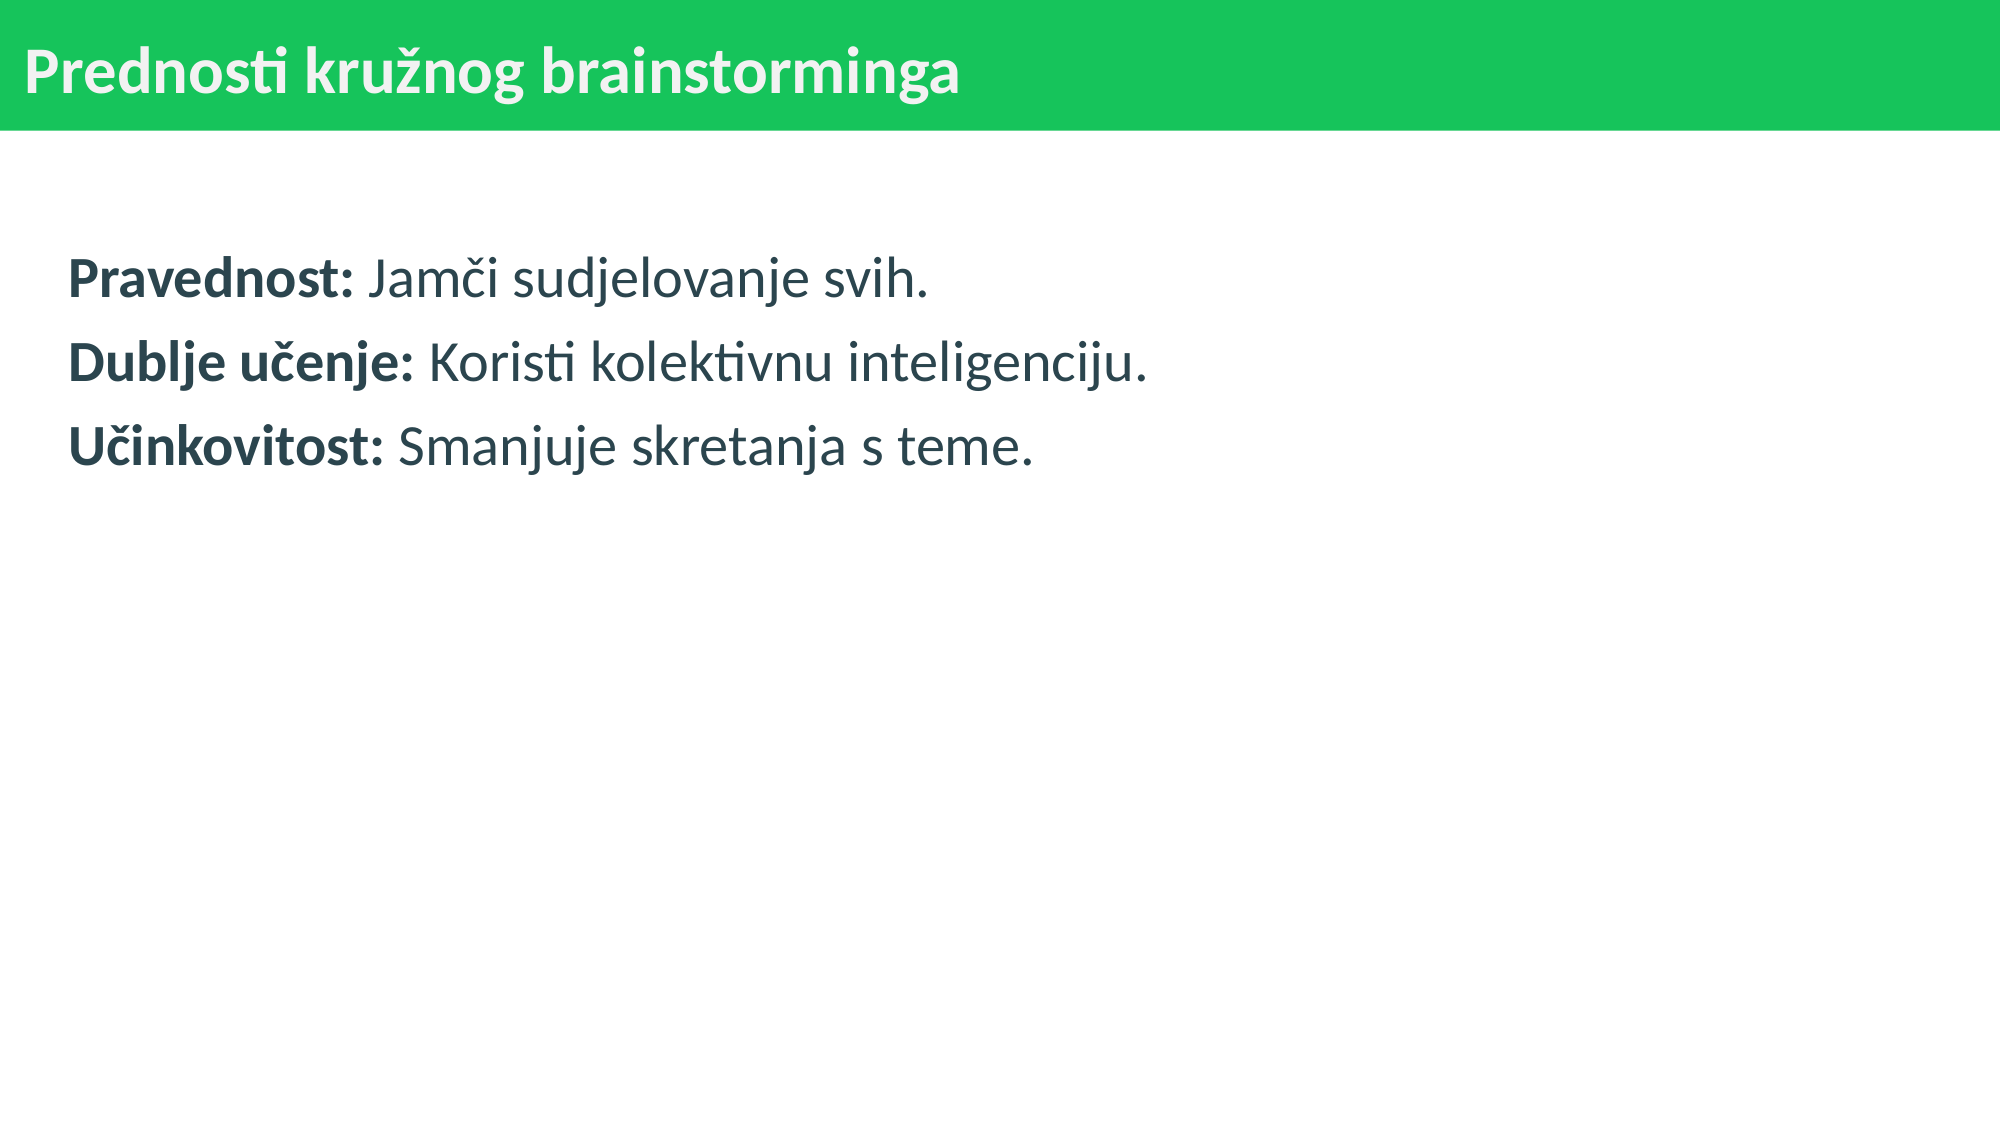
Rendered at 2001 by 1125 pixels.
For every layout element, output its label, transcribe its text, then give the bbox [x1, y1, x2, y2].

title Prednosti kružnog brainstorminga [16, 13, 1976, 131]
list Pravednost: Jamči sudjelovanje svih. Dublje učenje: Koristi kolektivnu inteligenciju. Učinkovitost: Smanjuje skretanja s teme. [16, 239, 1976, 1108]
